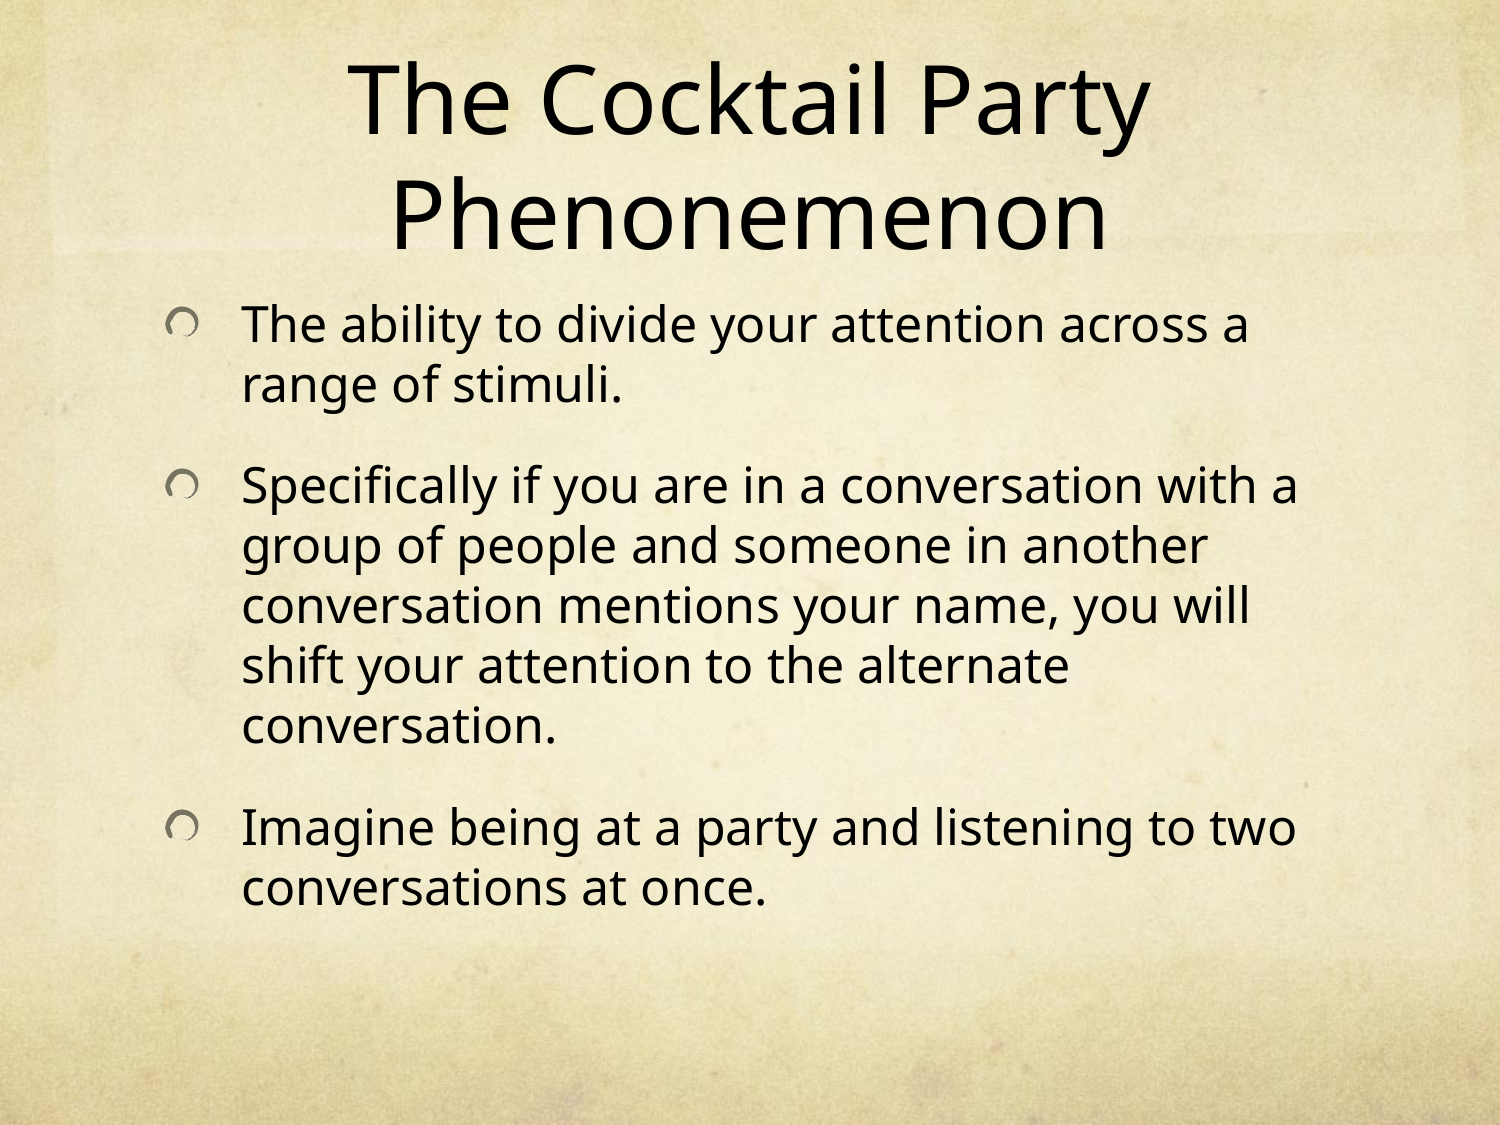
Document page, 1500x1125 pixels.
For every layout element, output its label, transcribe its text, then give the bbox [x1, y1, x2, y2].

picture [0, 0, 1500, 1125]
title The Cocktail Party Phenonemenon [150, 82, 1350, 225]
list The ability to divide your attention across a range of stimuli. Specifically if you are in a conversation with a group of people and someone in another conversation mentions your name, you will shift your attention to the alternate conversation. Imagine being at a party and listening to two conversations at once. [150, 284, 1350, 950]
